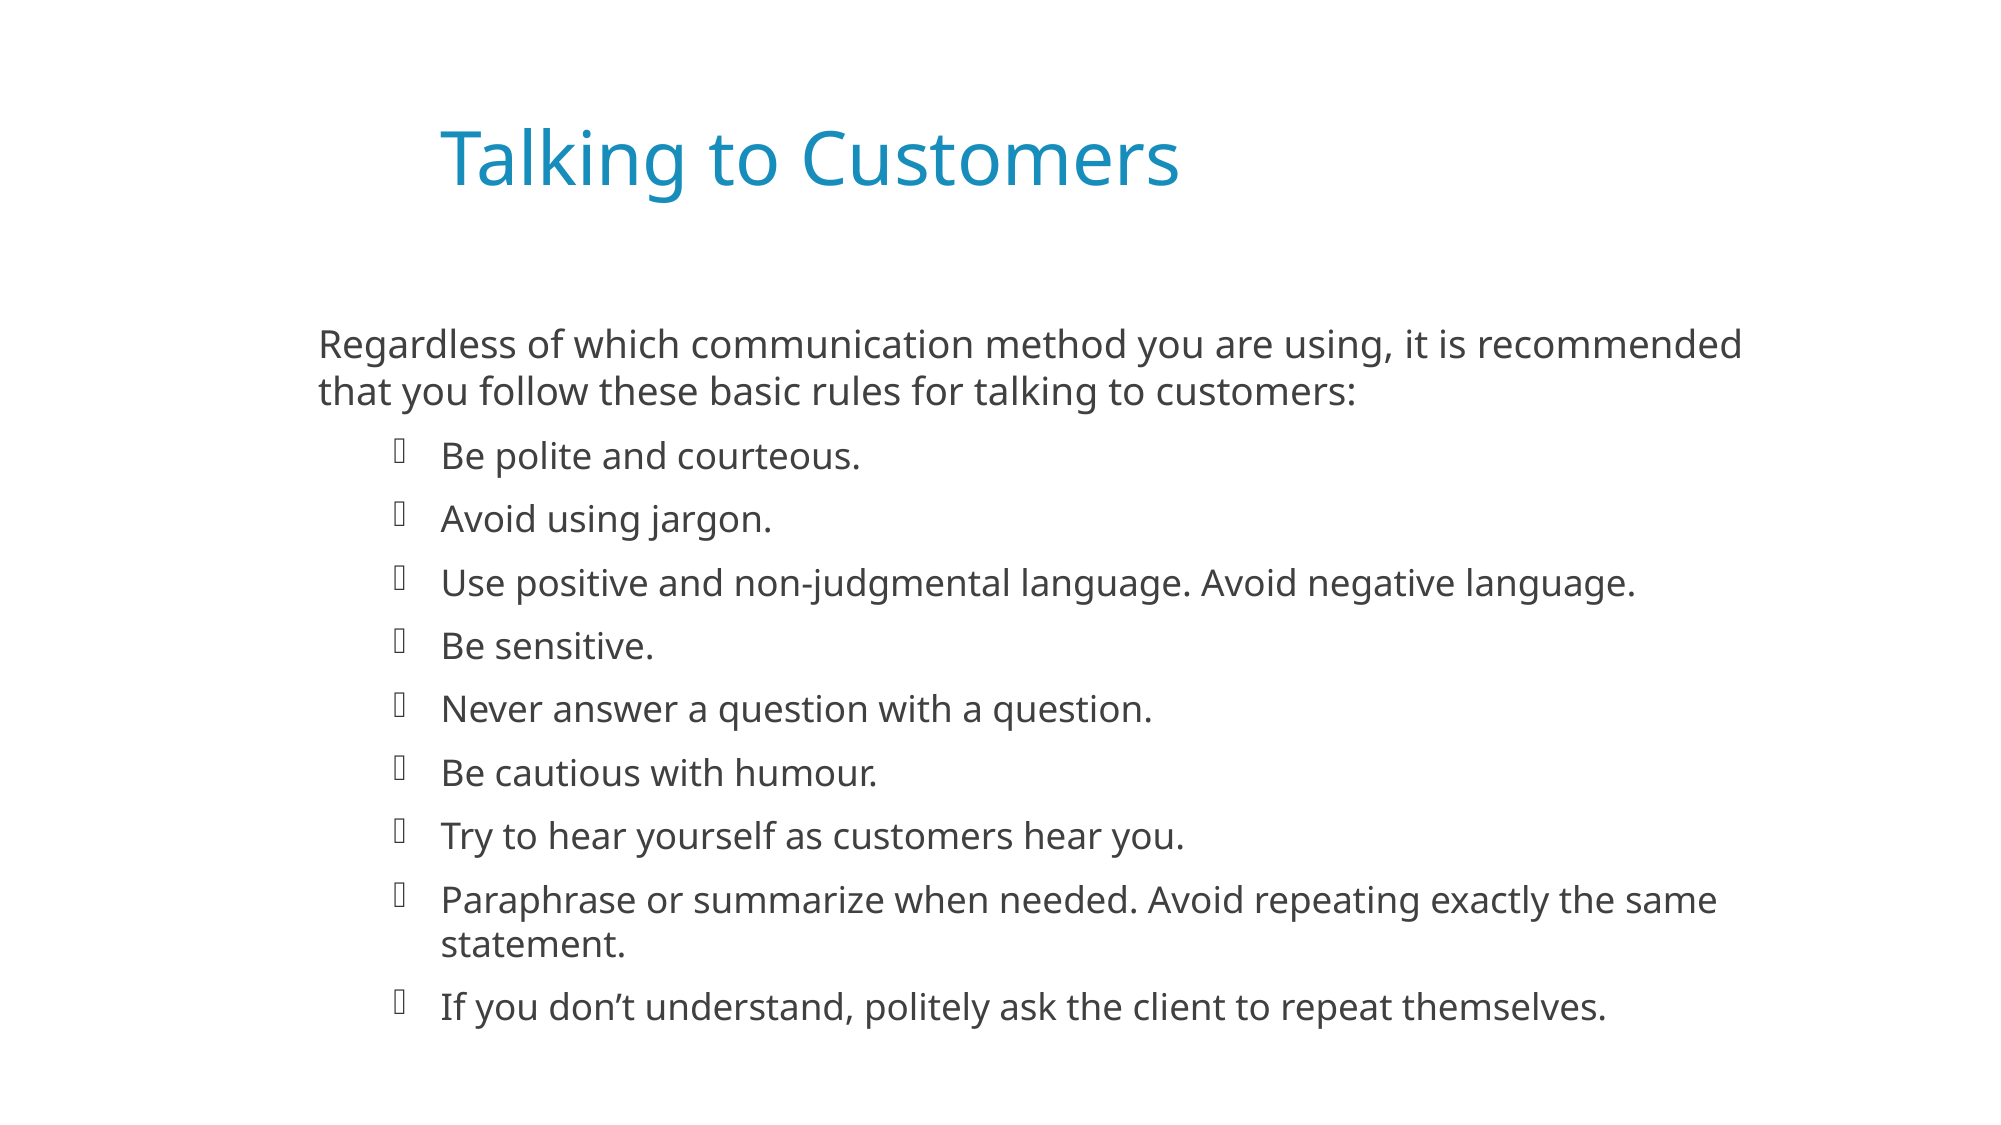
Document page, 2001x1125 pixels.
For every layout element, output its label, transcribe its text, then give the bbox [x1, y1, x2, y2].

list Regardless of which communication method you are using, it is recommended that you follow these basic rules for talking to customers: Be polite and courteous. Avoid using jargon. Use positive and non-judgmental language. Avoid negative language. Be sensitive. Never answer a question with a question. Be cautious with humour. Try to hear yourself as customers hear you. Paraphrase or summarize when needed. Avoid repeating exactly the same statement. If you don’t understand, politely ask the client to repeat themselves. [303, 312, 1766, 1036]
title Talking to Customers [425, 102, 1888, 313]
